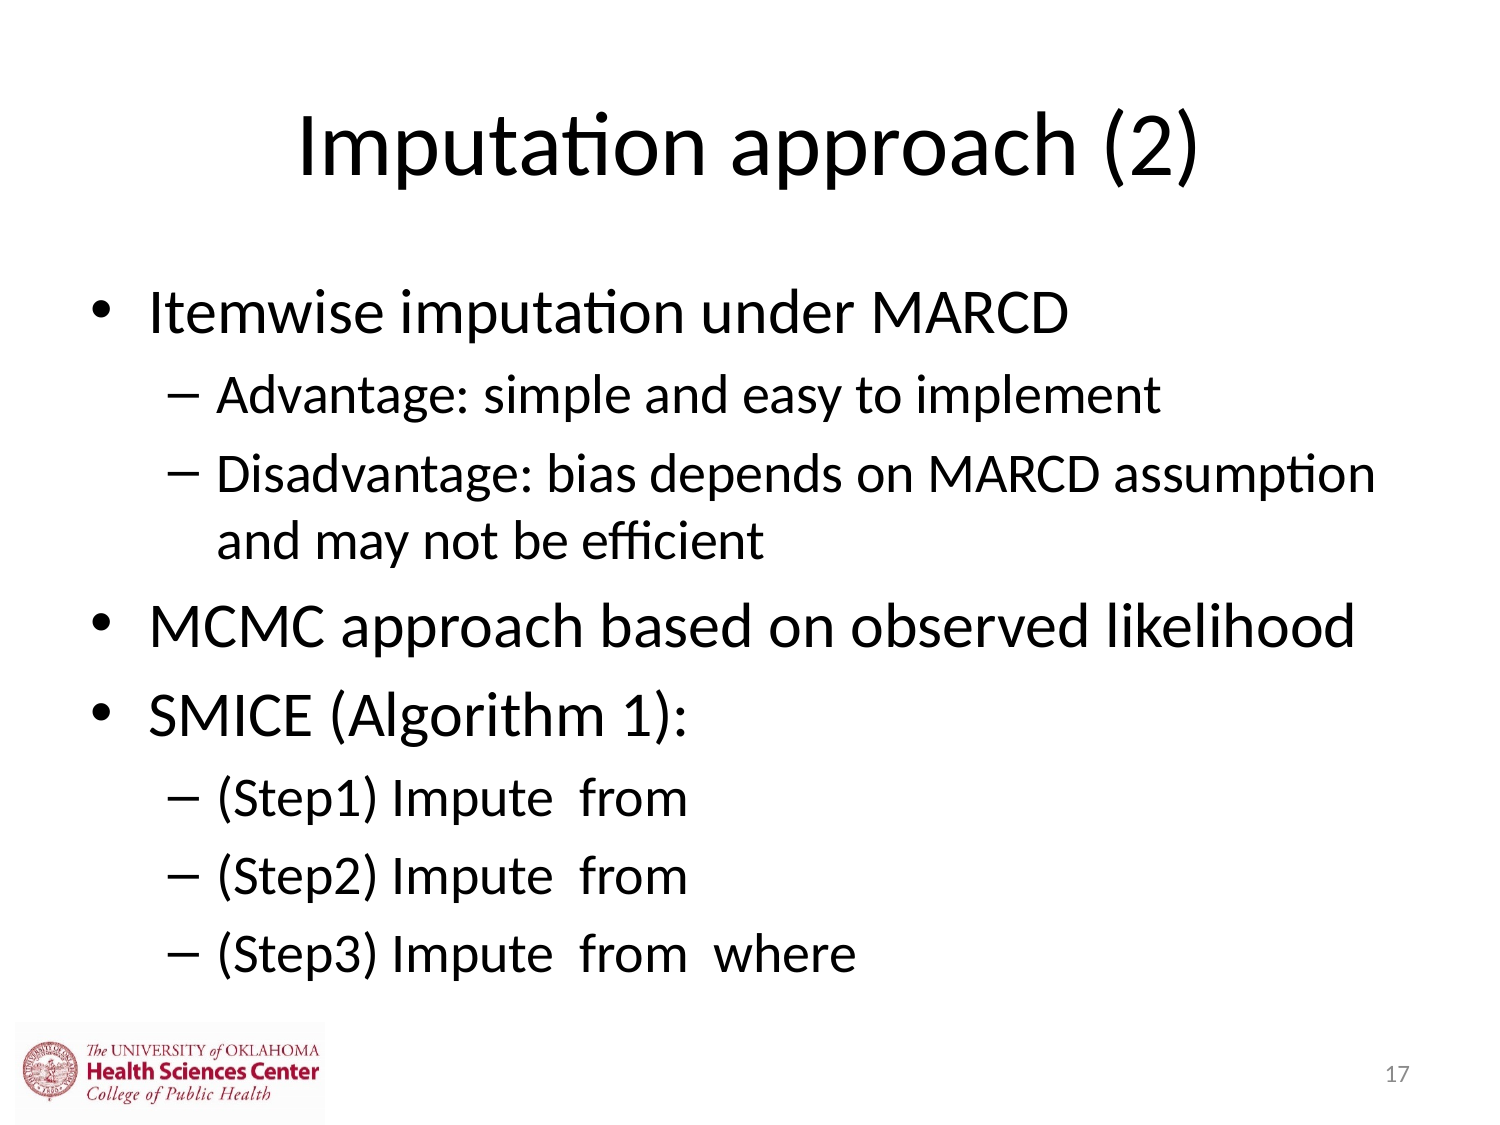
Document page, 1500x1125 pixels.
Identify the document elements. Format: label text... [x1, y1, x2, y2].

picture [15, 1022, 325, 1125]
slide_number 17 [1074, 1042, 1425, 1103]
title Imputation approach (2) [75, 45, 1425, 233]
